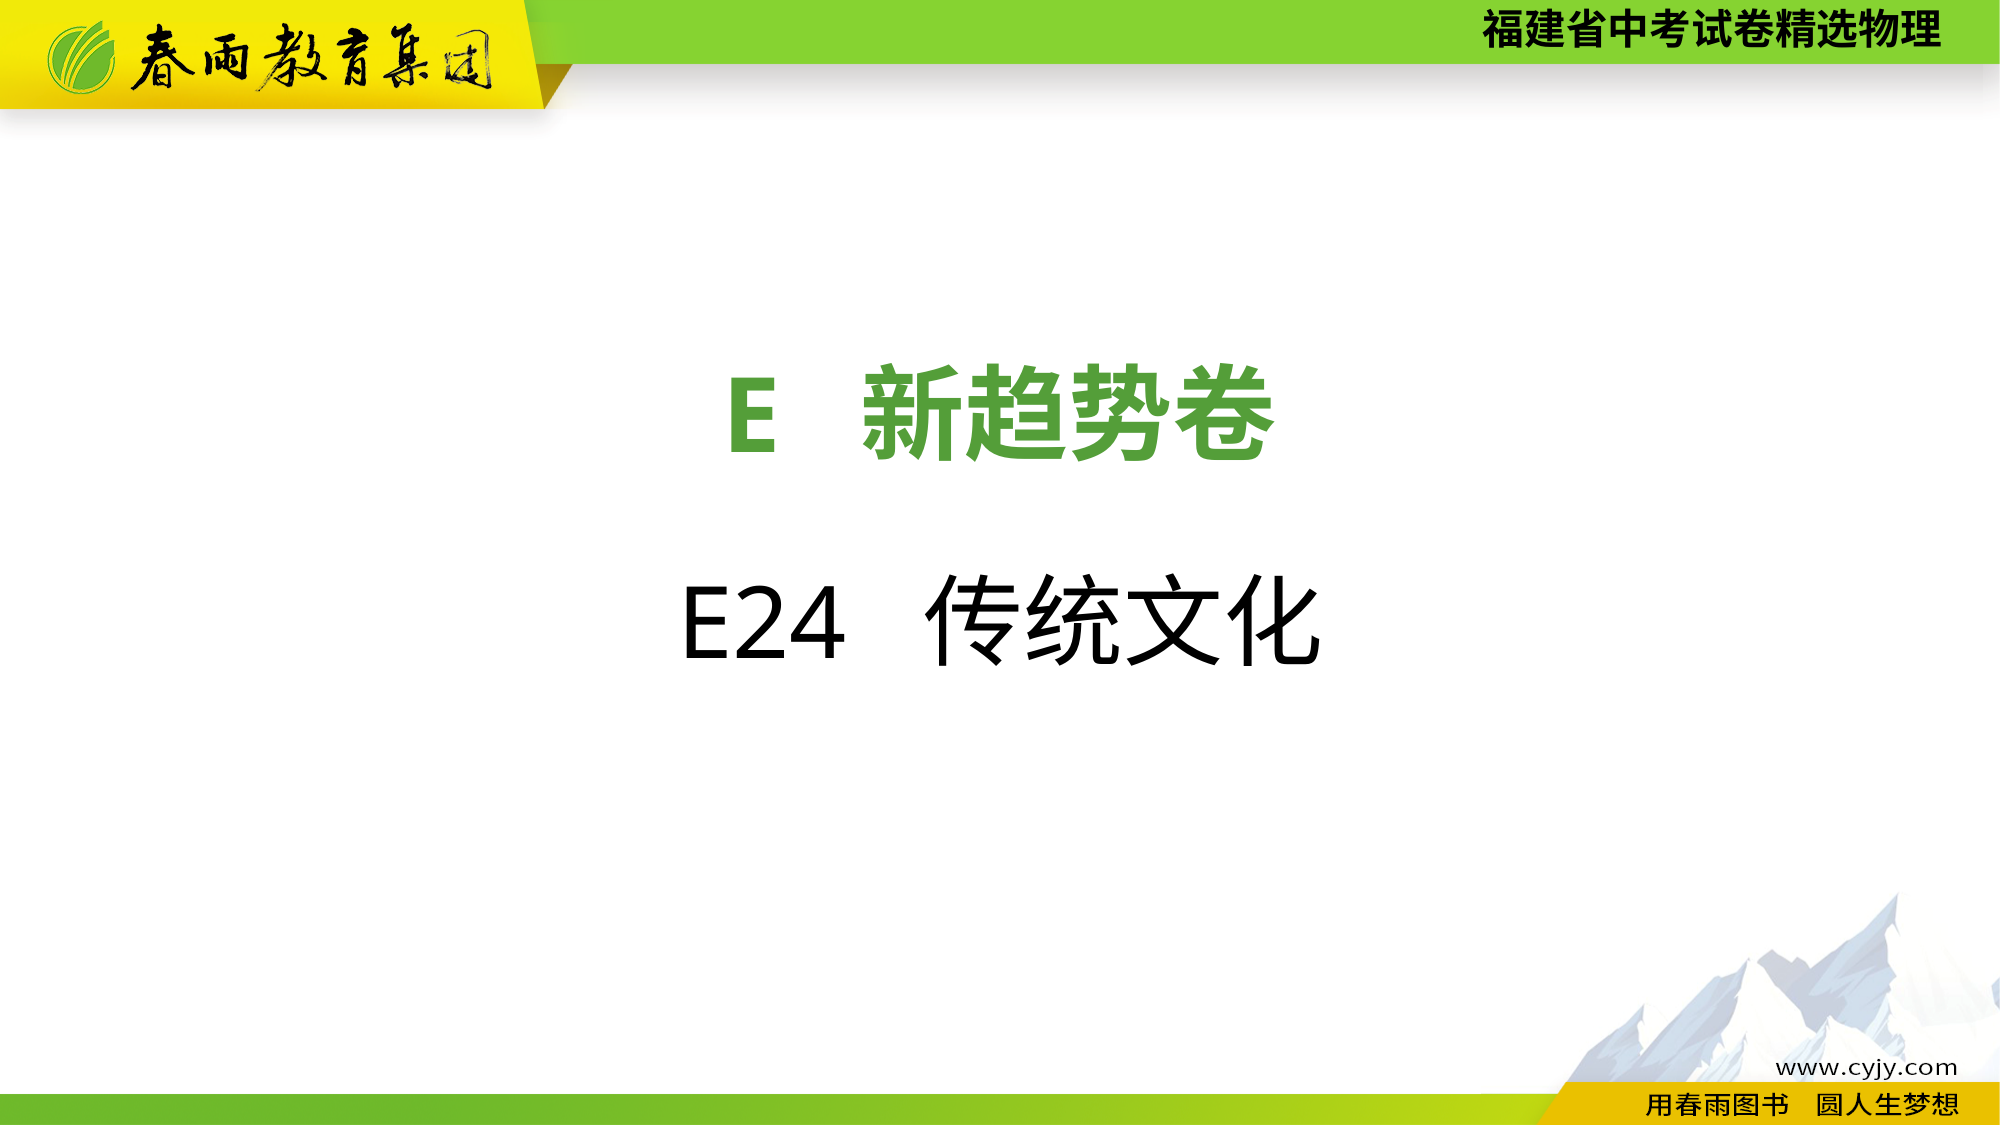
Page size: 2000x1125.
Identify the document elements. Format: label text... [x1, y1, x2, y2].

text_box E 新趋势卷 [54, 278, 1946, 482]
picture [0, 0, 2000, 1125]
text_box E24 传统文化 [54, 491, 1946, 687]
